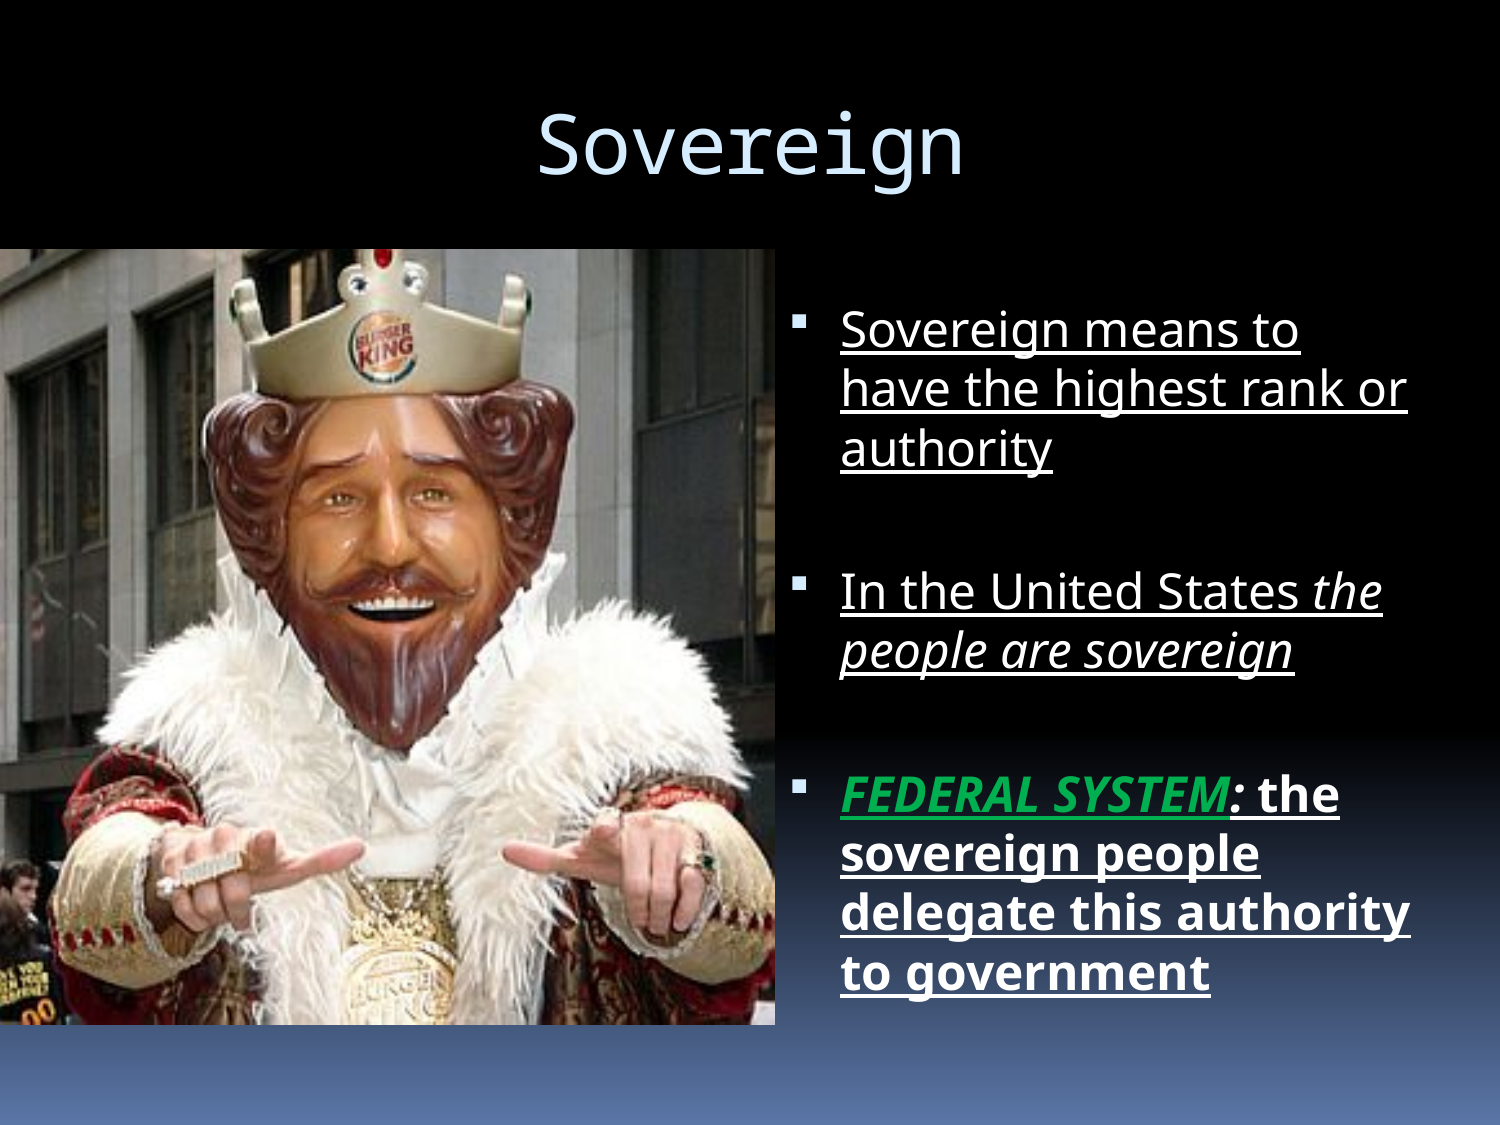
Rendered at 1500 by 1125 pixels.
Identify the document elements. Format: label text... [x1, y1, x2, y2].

title Sovereign [75, 83, 1425, 234]
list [0, 249, 776, 1026]
list Sovereign means to have the highest rank or authority In the United States the people are sovereign FEDERAL SYSTEM: the sovereign people delegate this authority to government [783, 290, 1427, 1033]
